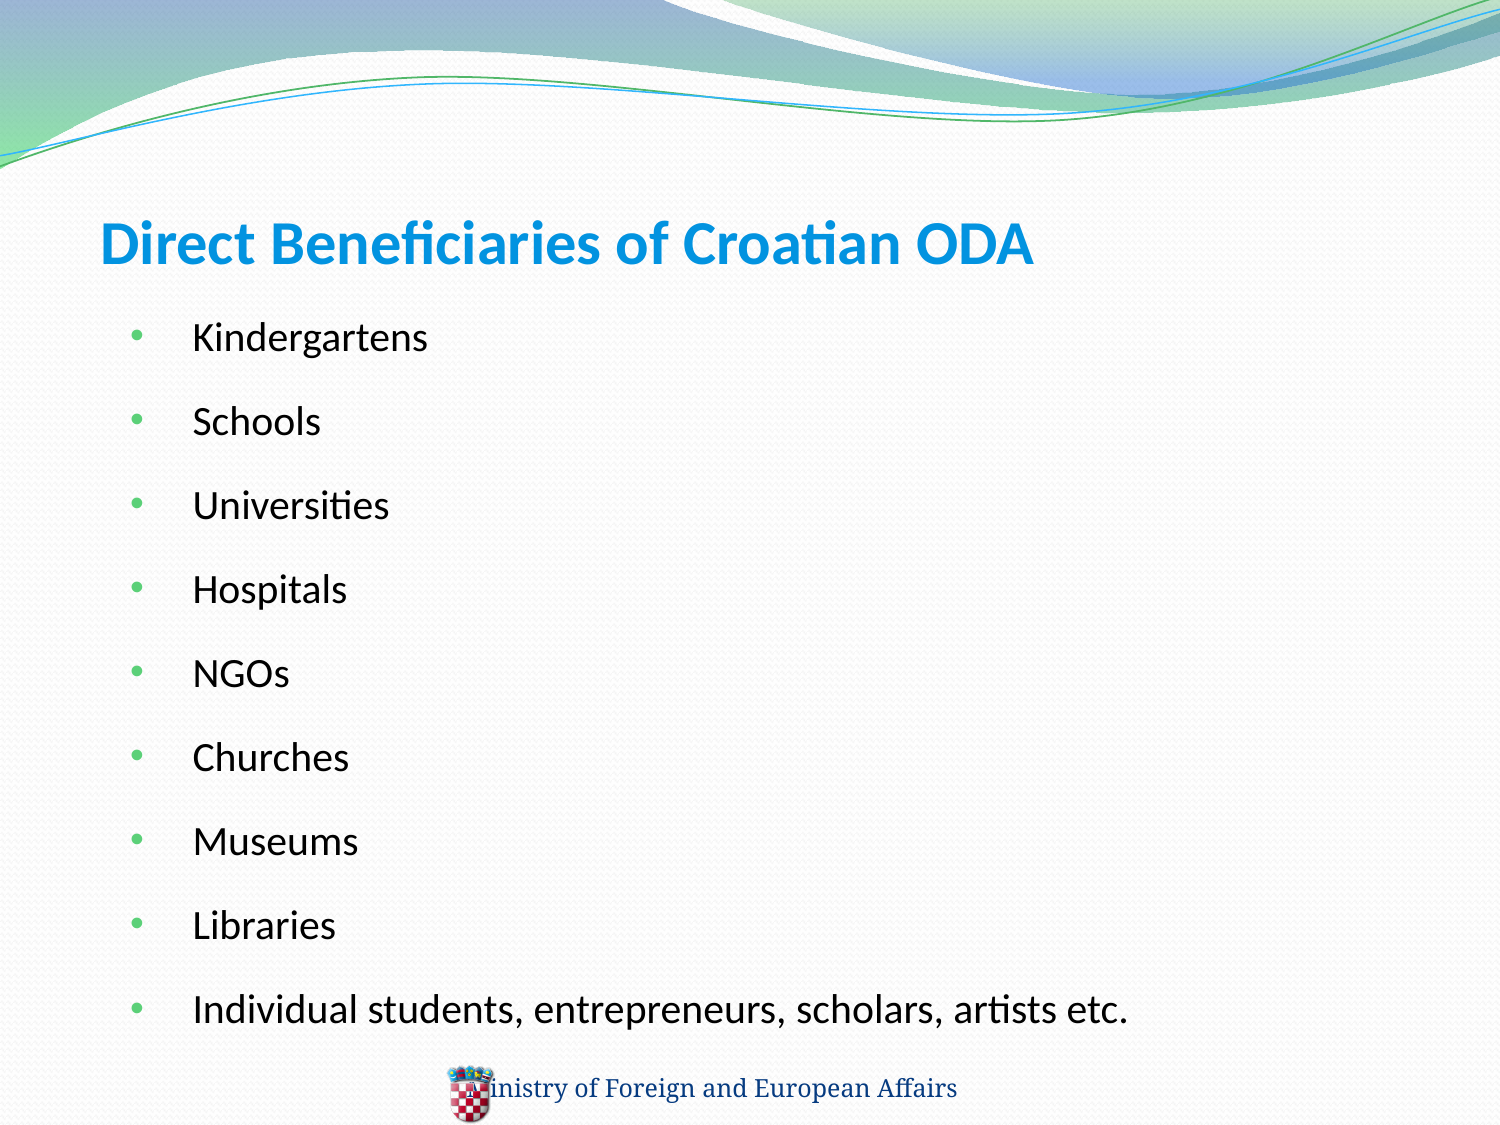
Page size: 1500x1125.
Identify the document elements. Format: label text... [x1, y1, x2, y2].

title Direct Beneficiaries of Croatian ODA [100, 125, 1189, 277]
footer Ministry of Foreign and European Affairs [437, 1042, 988, 1103]
picture [444, 1062, 496, 1125]
list Kindergartens Schools Universities Hospitals NGOs Churches Museums Libraries Individual students, entrepreneurs, scholars, artists etc. [100, 302, 1400, 1047]
